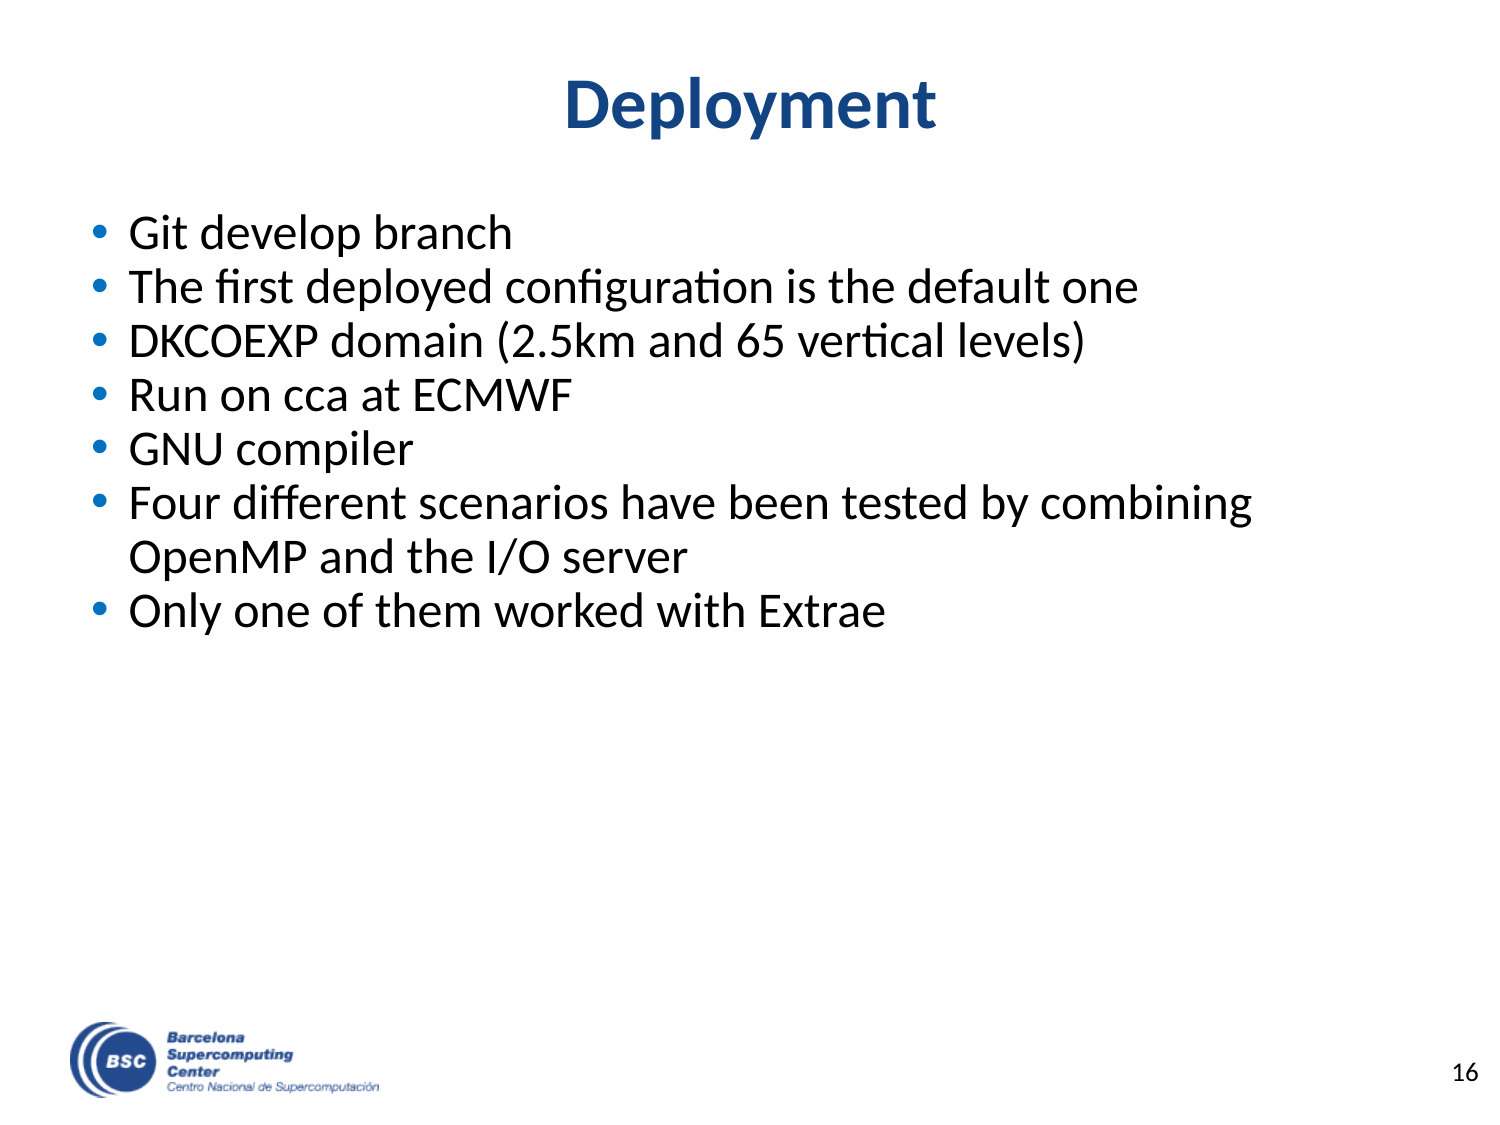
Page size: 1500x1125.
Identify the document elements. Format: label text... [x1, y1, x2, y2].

title Deployment [76, 35, 1427, 174]
picture [70, 1022, 379, 1098]
list Git develop branch The first deployed configuration is the default one DKCOEXP domain (2.5km and 65 vertical levels) Run on cca at ECMWF GNU compiler Four different scenarios have been tested by combining OpenMP and the I/O server Only one of them worked with Extrae [76, 199, 1427, 993]
slide_number ‹#› [1403, 1038, 1494, 1125]
